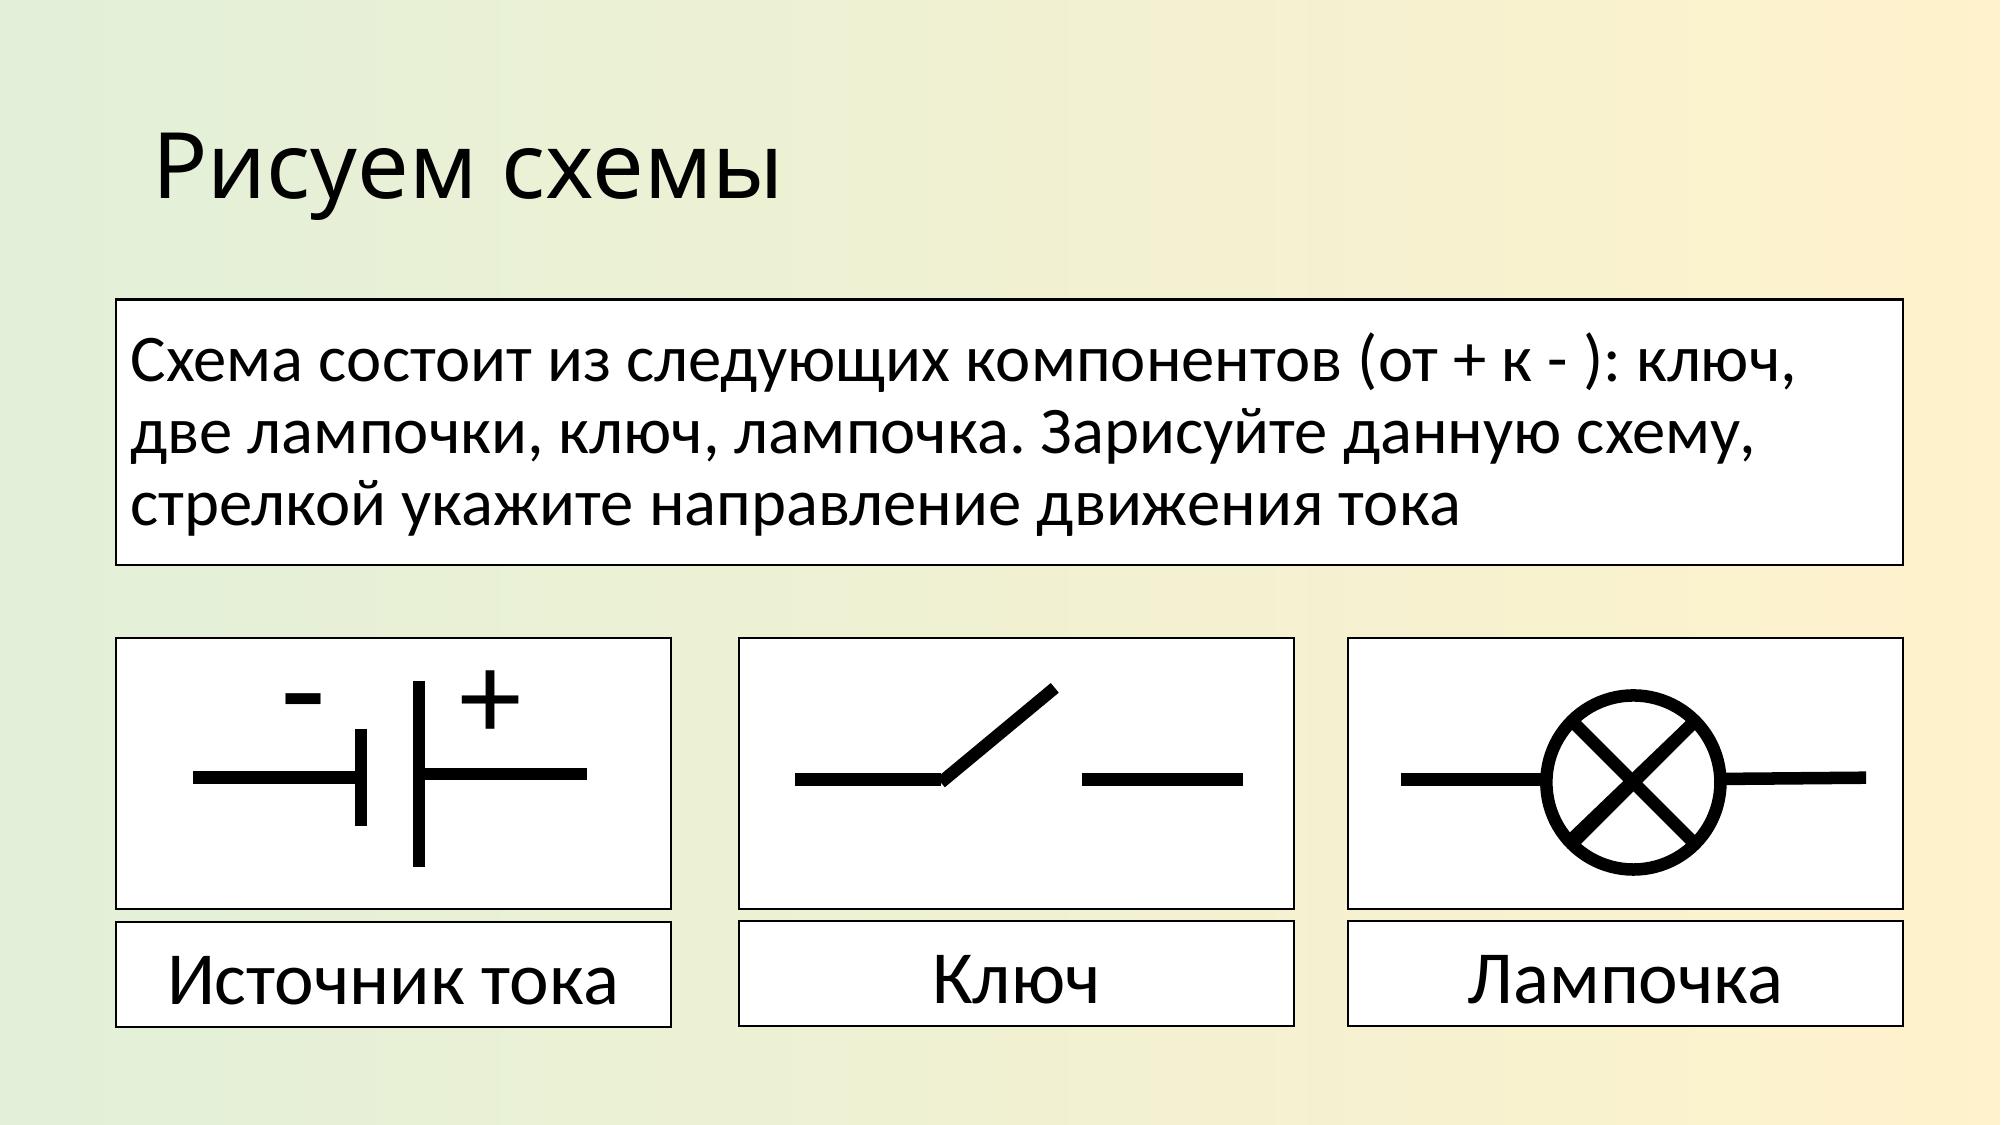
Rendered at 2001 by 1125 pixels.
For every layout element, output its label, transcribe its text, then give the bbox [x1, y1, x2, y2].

list Схема состоит из следующих компонентов (от + к - ): ключ, две лампочки, ключ, лампочка. Зарисуйте данную схему, стрелкой укажите направление движения тока [115, 298, 1904, 566]
text_box - [266, 584, 327, 777]
text_box [115, 637, 672, 910]
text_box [940, 687, 1055, 783]
text_box + [445, 607, 527, 773]
text_box [1571, 694, 1722, 871]
text_box Ключ [738, 920, 1295, 1027]
text_box Источник тока [115, 921, 672, 1028]
title Рисуем схемы [137, 59, 1863, 278]
text_box [1545, 723, 1568, 837]
text_box [1347, 637, 1904, 910]
text_box [738, 637, 1295, 910]
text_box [1568, 720, 1695, 843]
text_box Лампочка [1347, 920, 1904, 1027]
